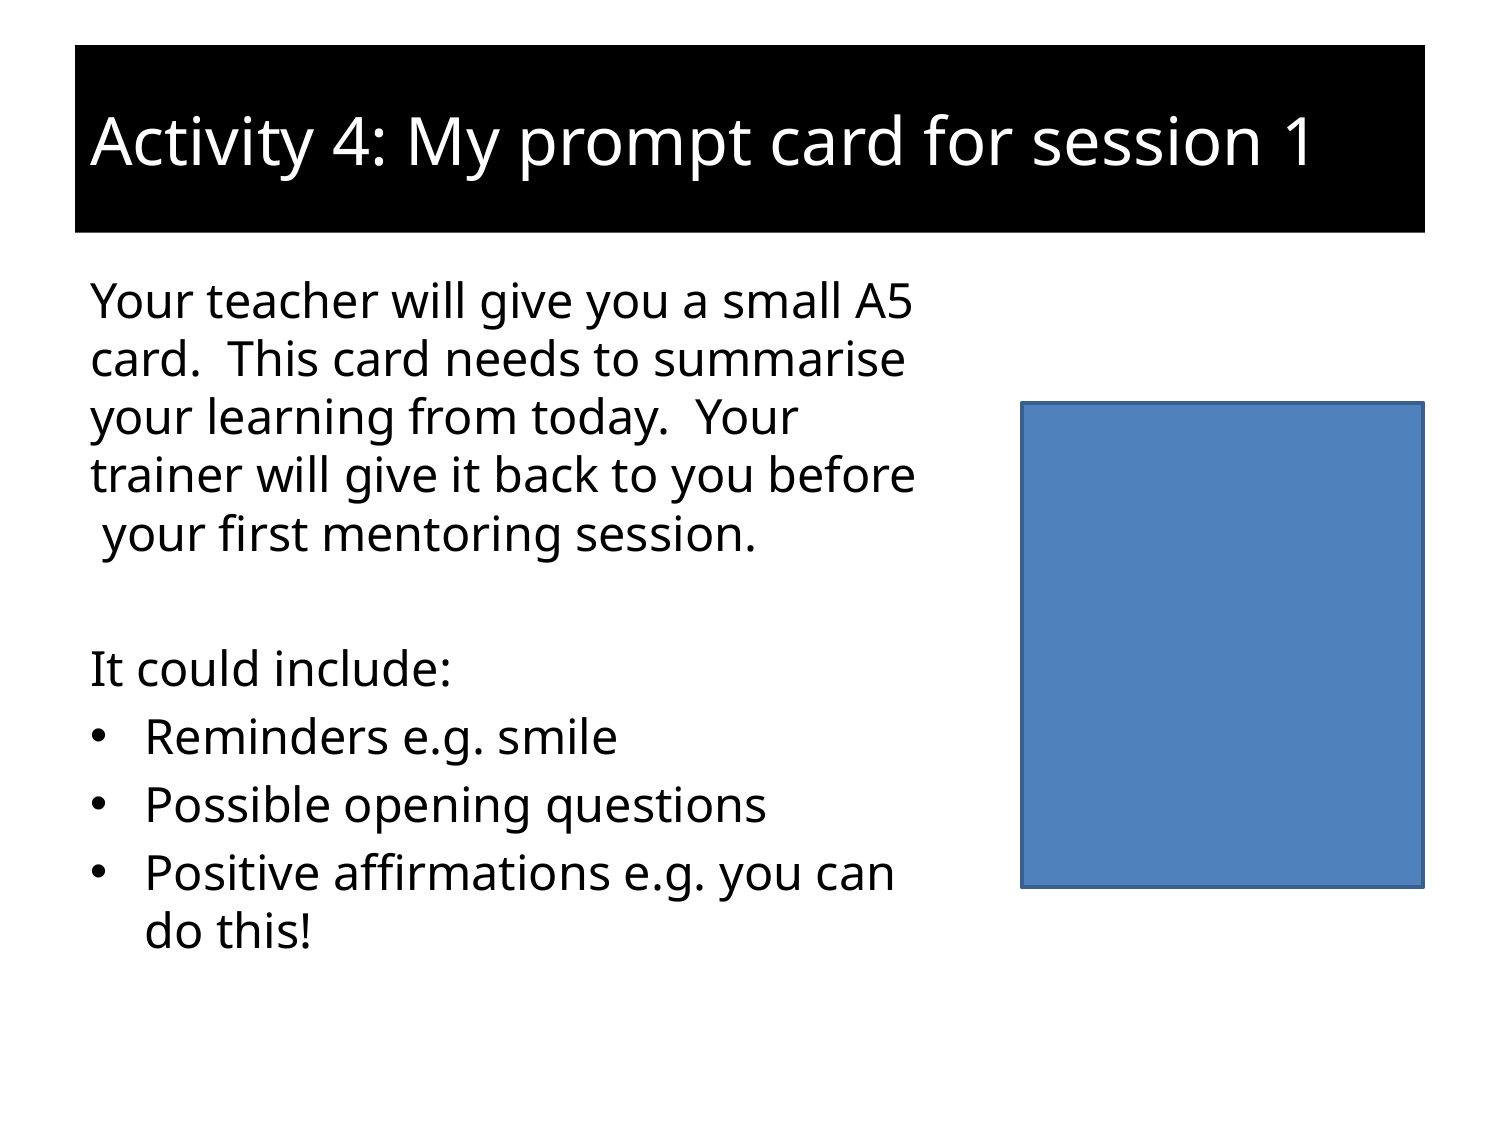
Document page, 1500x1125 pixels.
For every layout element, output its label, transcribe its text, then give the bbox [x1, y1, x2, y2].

text_box [1020, 401, 1425, 889]
list Your teacher will give you a small A5 card. This card needs to summarise your learning from today. Your trainer will give it back to you before your first mentoring session. It could include: Reminders e.g. smile Possible opening questions Positive affirmations e.g. you can do this! [75, 262, 939, 1005]
title Activity 4: My prompt card for session 1 [75, 45, 1425, 233]
